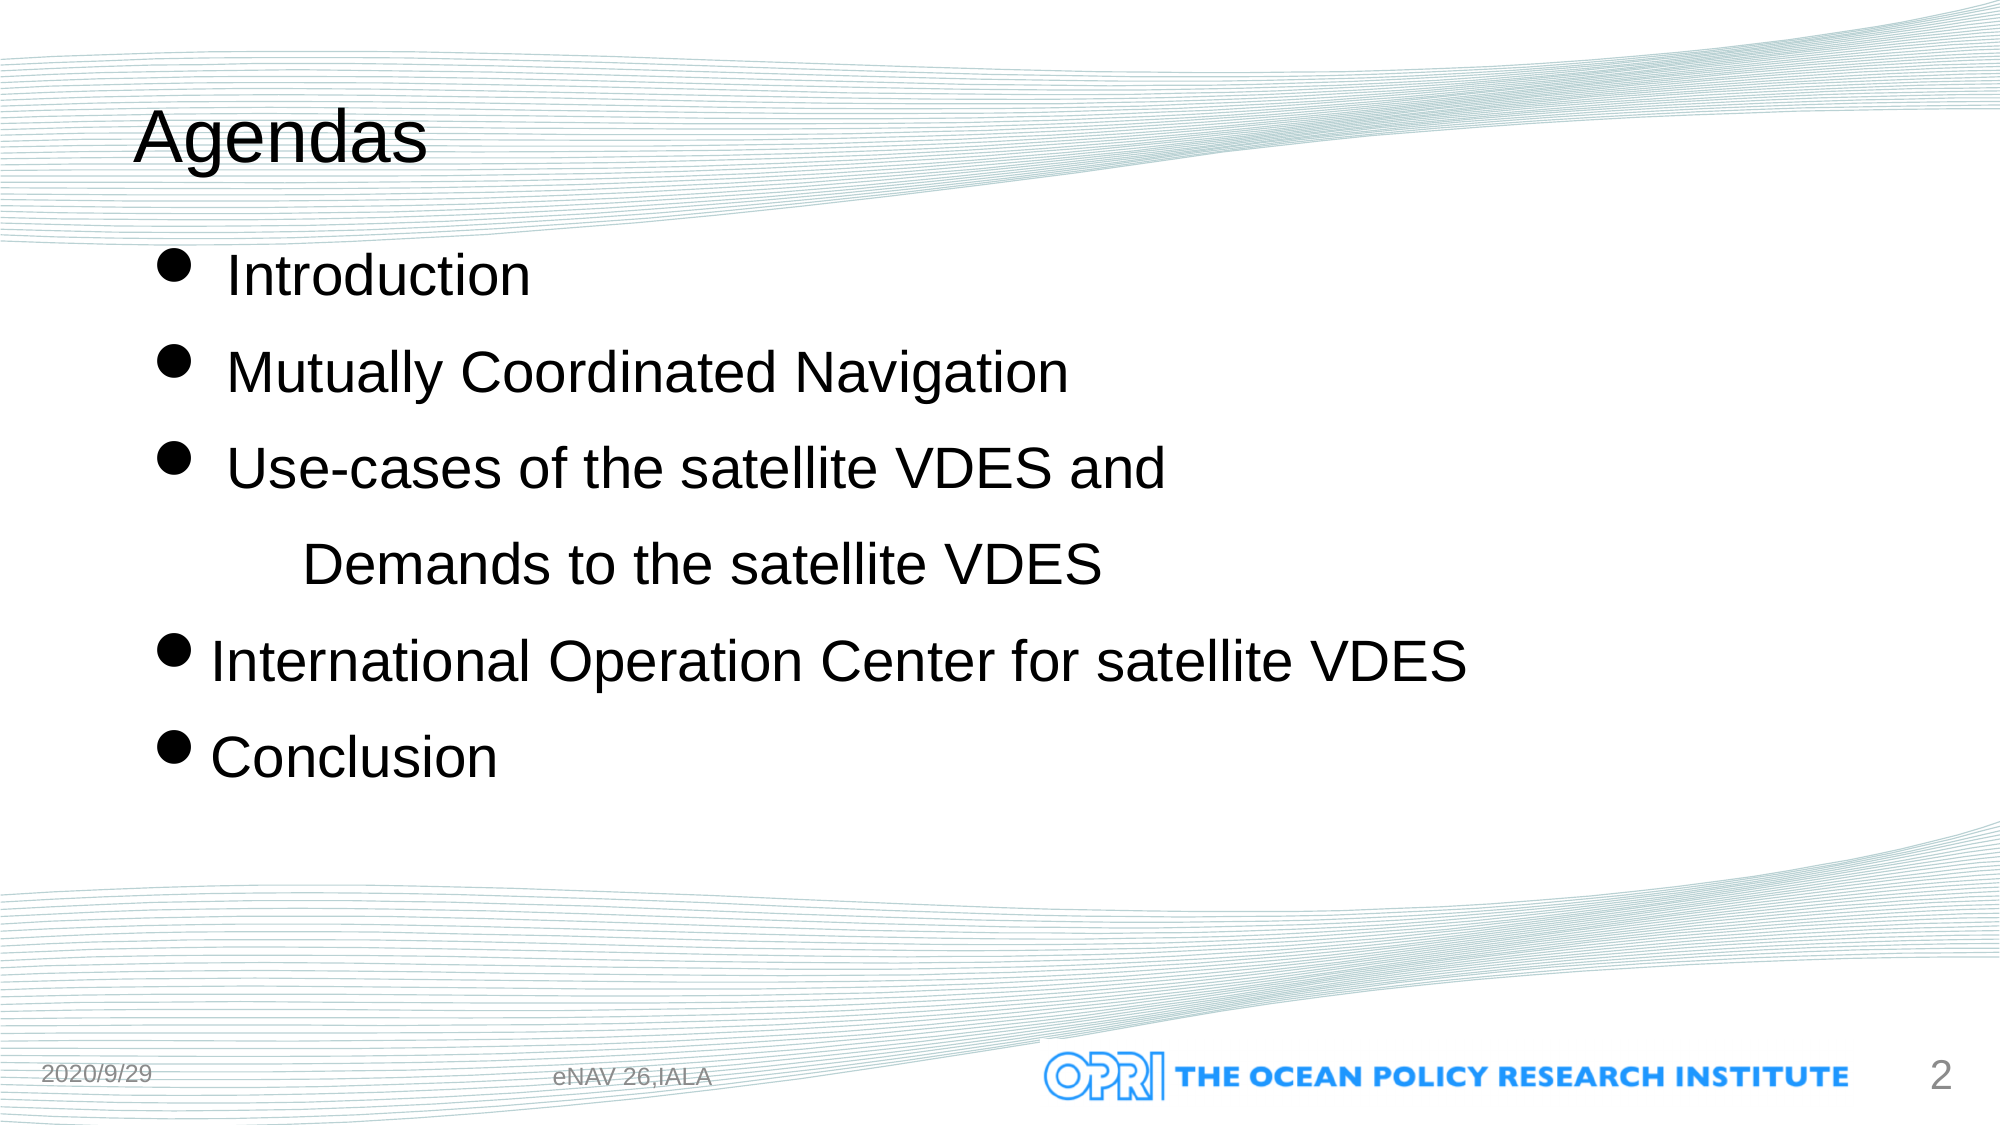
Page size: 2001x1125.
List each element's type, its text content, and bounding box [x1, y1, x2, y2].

picture [1040, 1039, 1854, 1107]
slide_number 2 [1885, 1042, 1969, 1103]
title Agendas [118, 29, 1844, 247]
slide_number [25, 1042, 240, 1103]
footer eNAV 26,IALA [295, 1045, 971, 1105]
list Introduction Mutually Coordinated Navigation Use-cases of the satellite VDES and Demands to the satellite VDES International Operation Center for satellite VDES Conclusion [137, 216, 1863, 1014]
